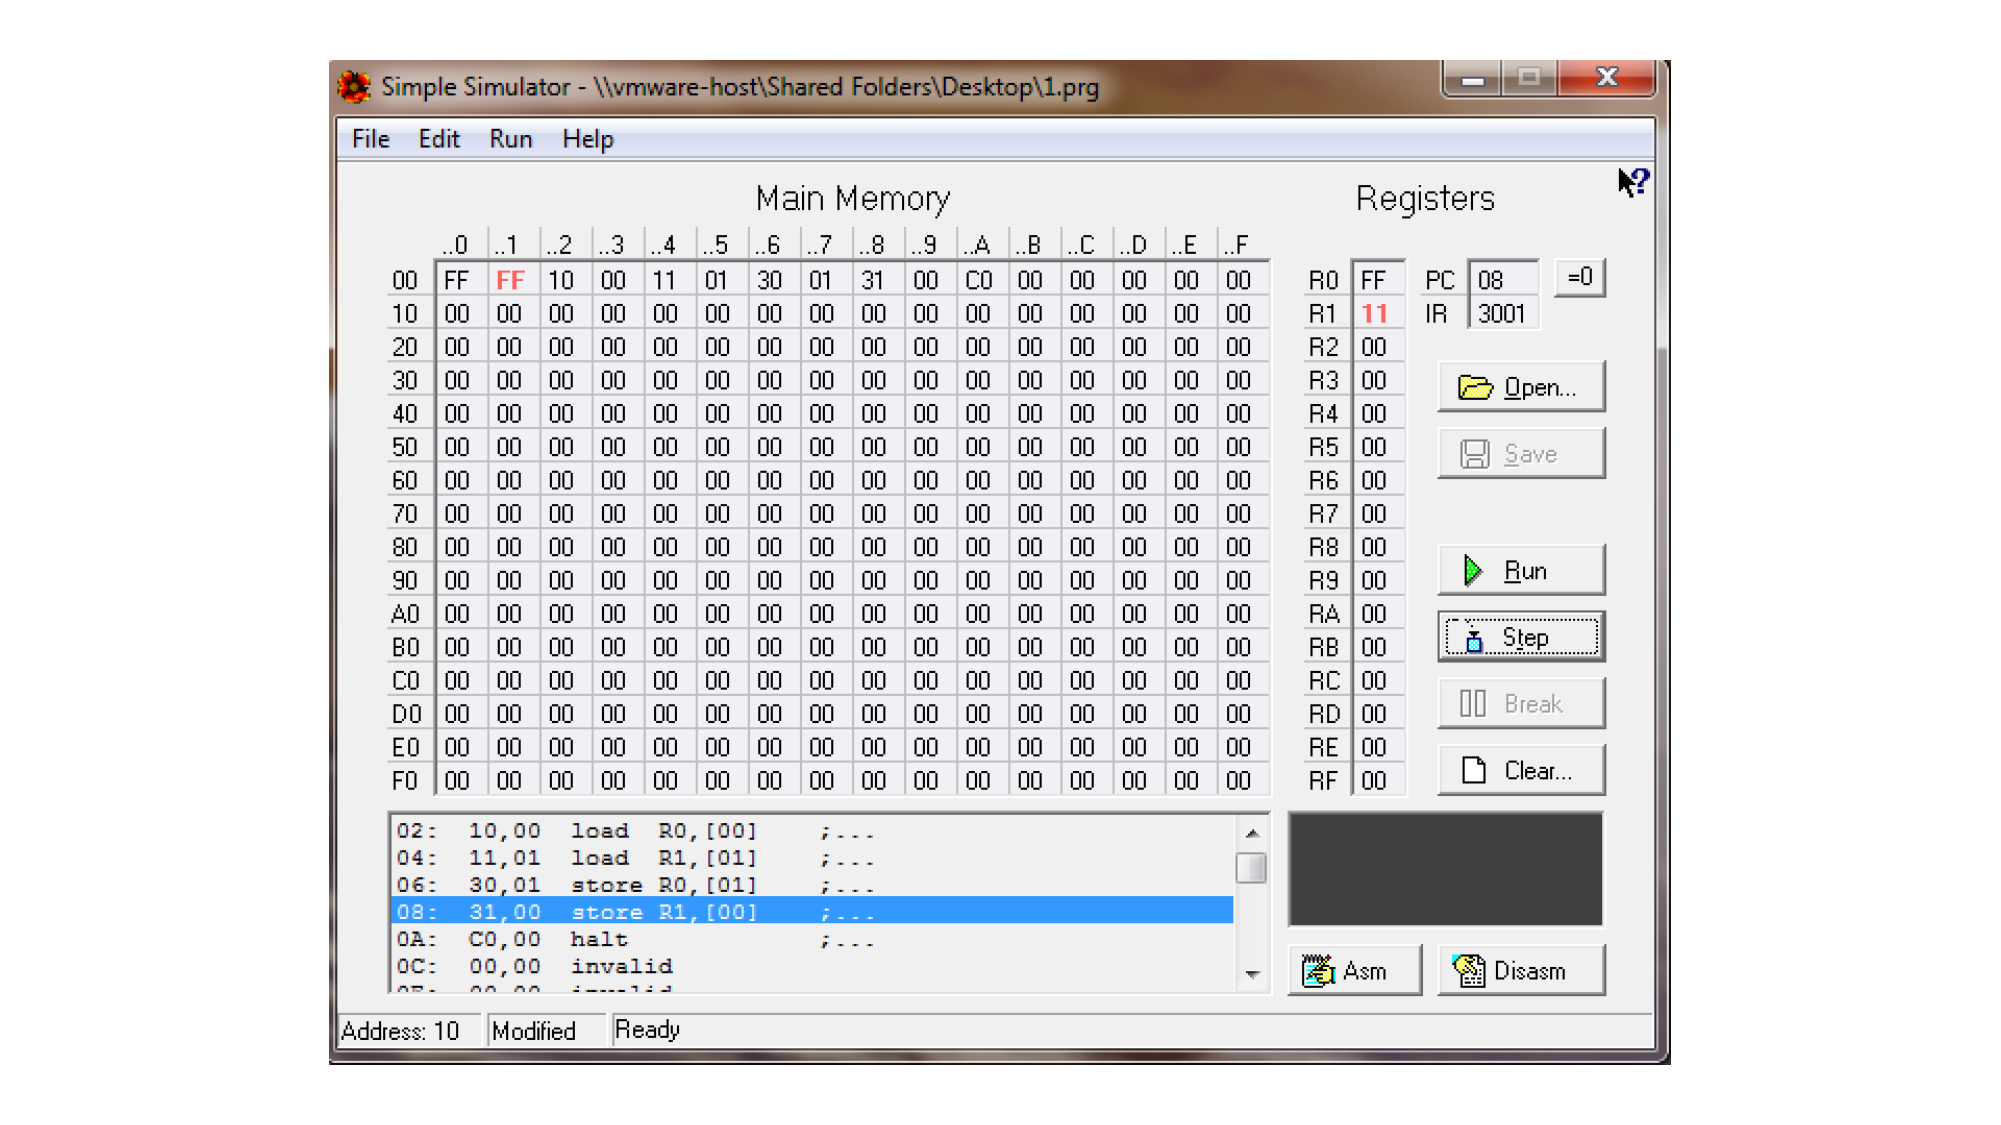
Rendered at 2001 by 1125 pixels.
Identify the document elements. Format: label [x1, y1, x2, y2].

picture [329, 60, 1671, 1065]
